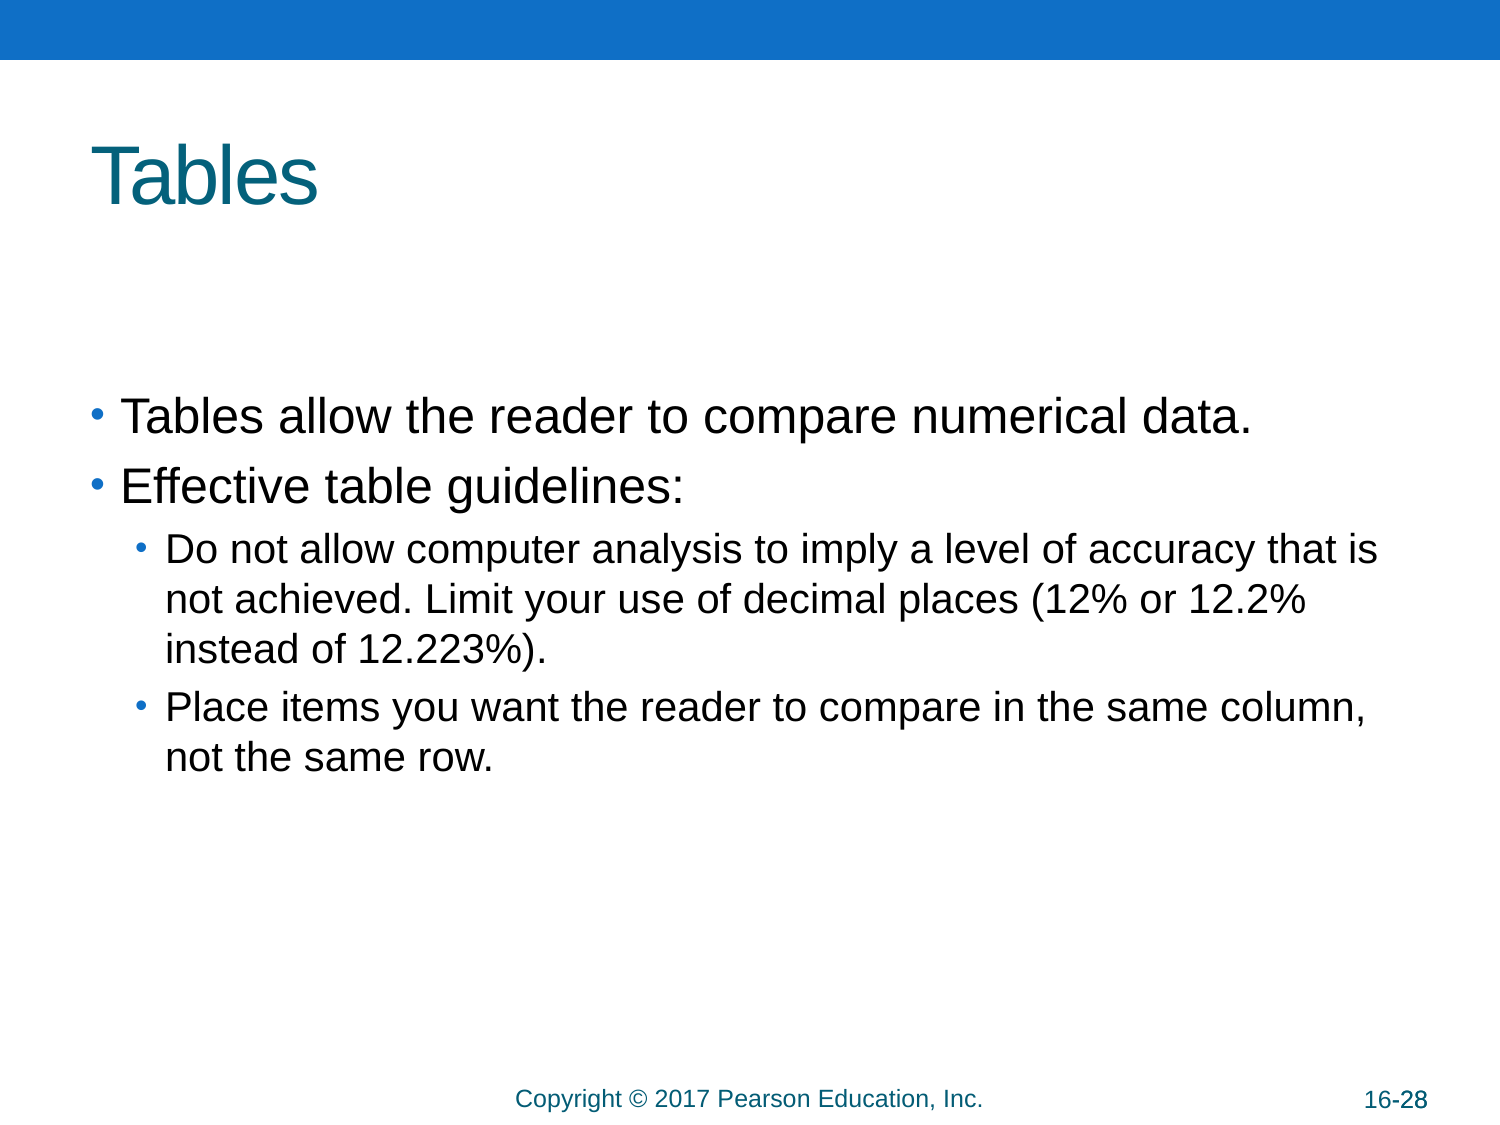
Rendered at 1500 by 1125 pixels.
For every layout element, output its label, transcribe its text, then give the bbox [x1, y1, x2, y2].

list Tables allow the reader to compare numerical data. Effective table guidelines: Do not allow computer analysis to imply a level of accuracy that is not achieved. Limit your use of decimal places (12% or 12.2% instead of 12.223%). Place items you want the reader to compare in the same column, not the same row. [75, 376, 1425, 1125]
title Tables [75, 90, 1425, 253]
